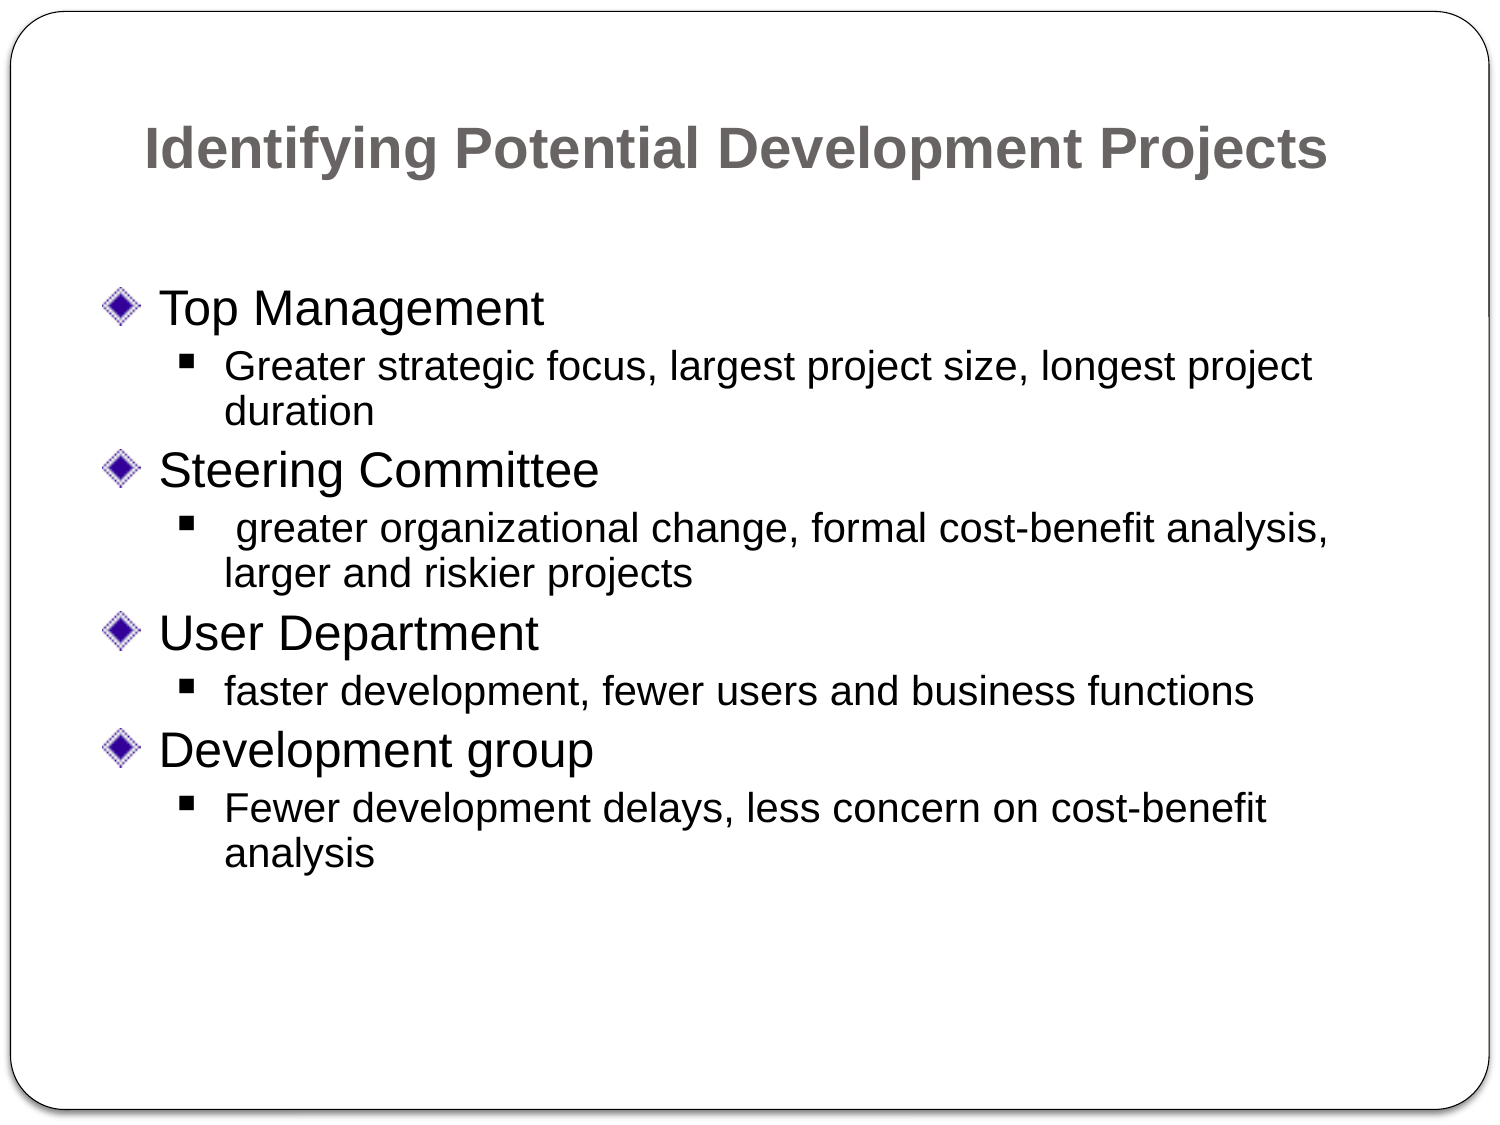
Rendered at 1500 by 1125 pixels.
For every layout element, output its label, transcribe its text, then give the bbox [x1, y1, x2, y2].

picture [102, 728, 141, 768]
picture [102, 287, 141, 326]
text_box Top Management Greater strategic focus, largest project size, longest project duration Steering Committee greater organizational change, formal cost-benefit analysis, larger and riskier projects User Department faster development, fewer users and business functions Development group Fewer development delays, less concern on cost-benefit analysis [87, 274, 1438, 1013]
picture [102, 611, 141, 651]
picture [102, 449, 141, 488]
text_box Identifying Potential Development Projects [99, 87, 1375, 188]
